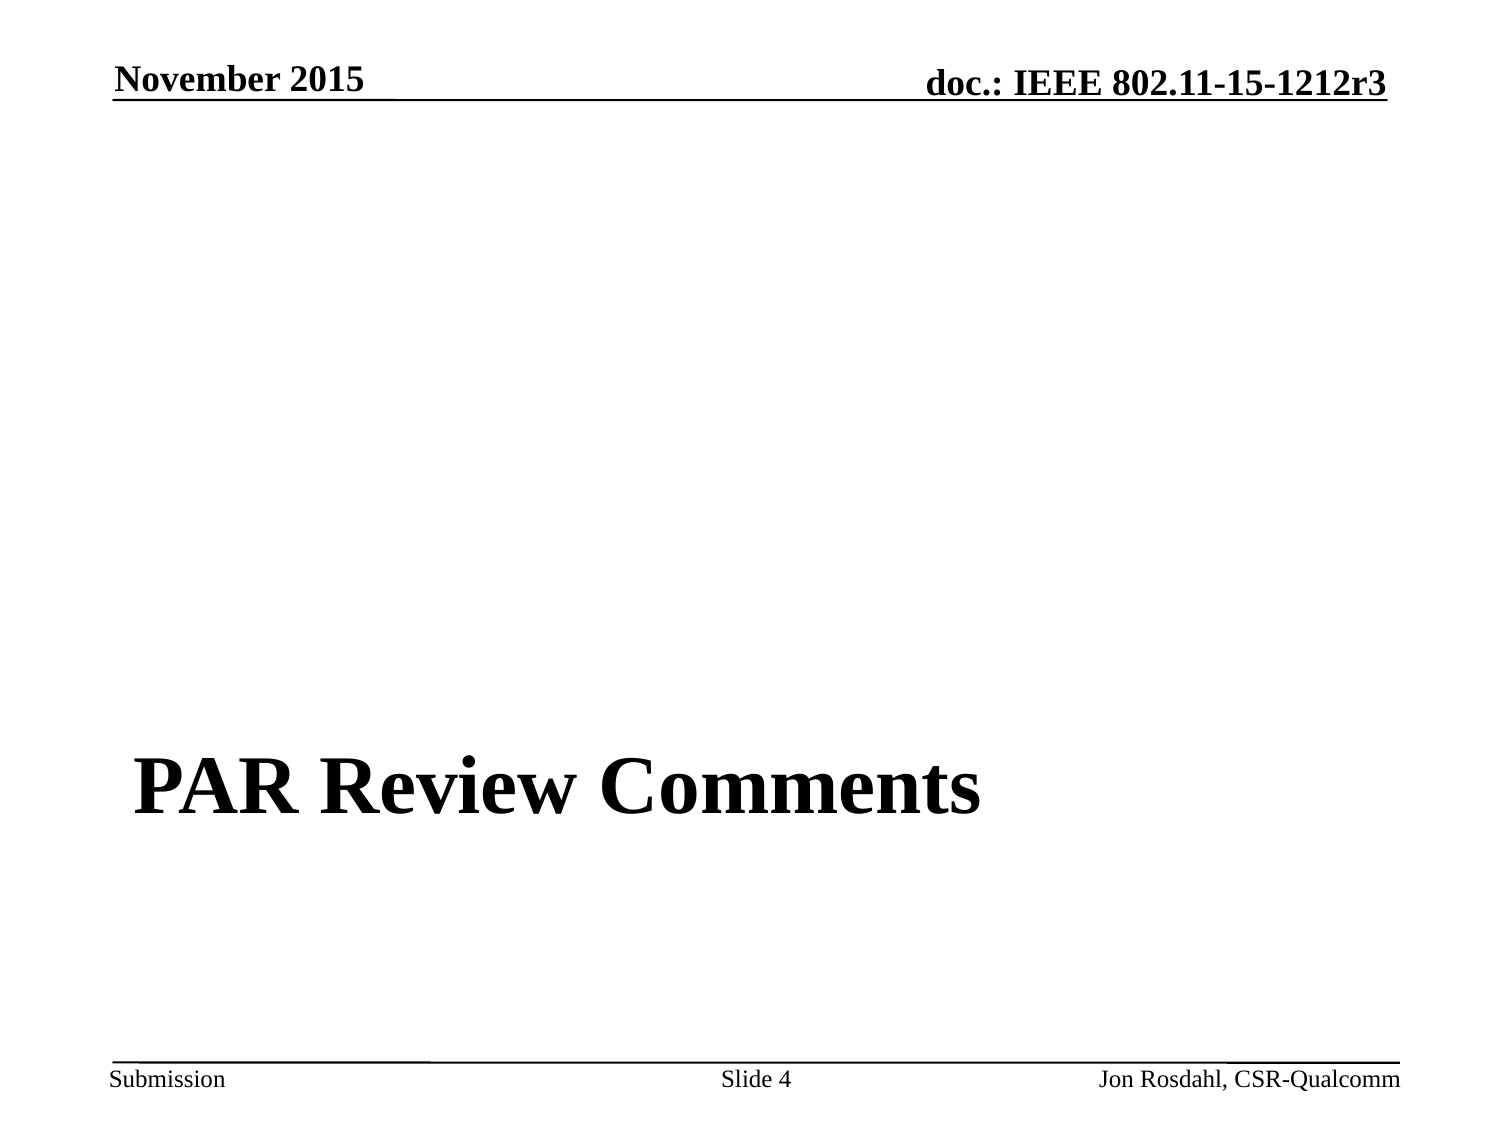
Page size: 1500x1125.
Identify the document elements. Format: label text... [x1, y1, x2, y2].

title Par Review Comments [118, 722, 1394, 947]
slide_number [114, 54, 423, 100]
footer Jon Rosdahl, CSR-Qualcomm [878, 1061, 1402, 1093]
slide_number Slide 4 [712, 1061, 800, 1123]
